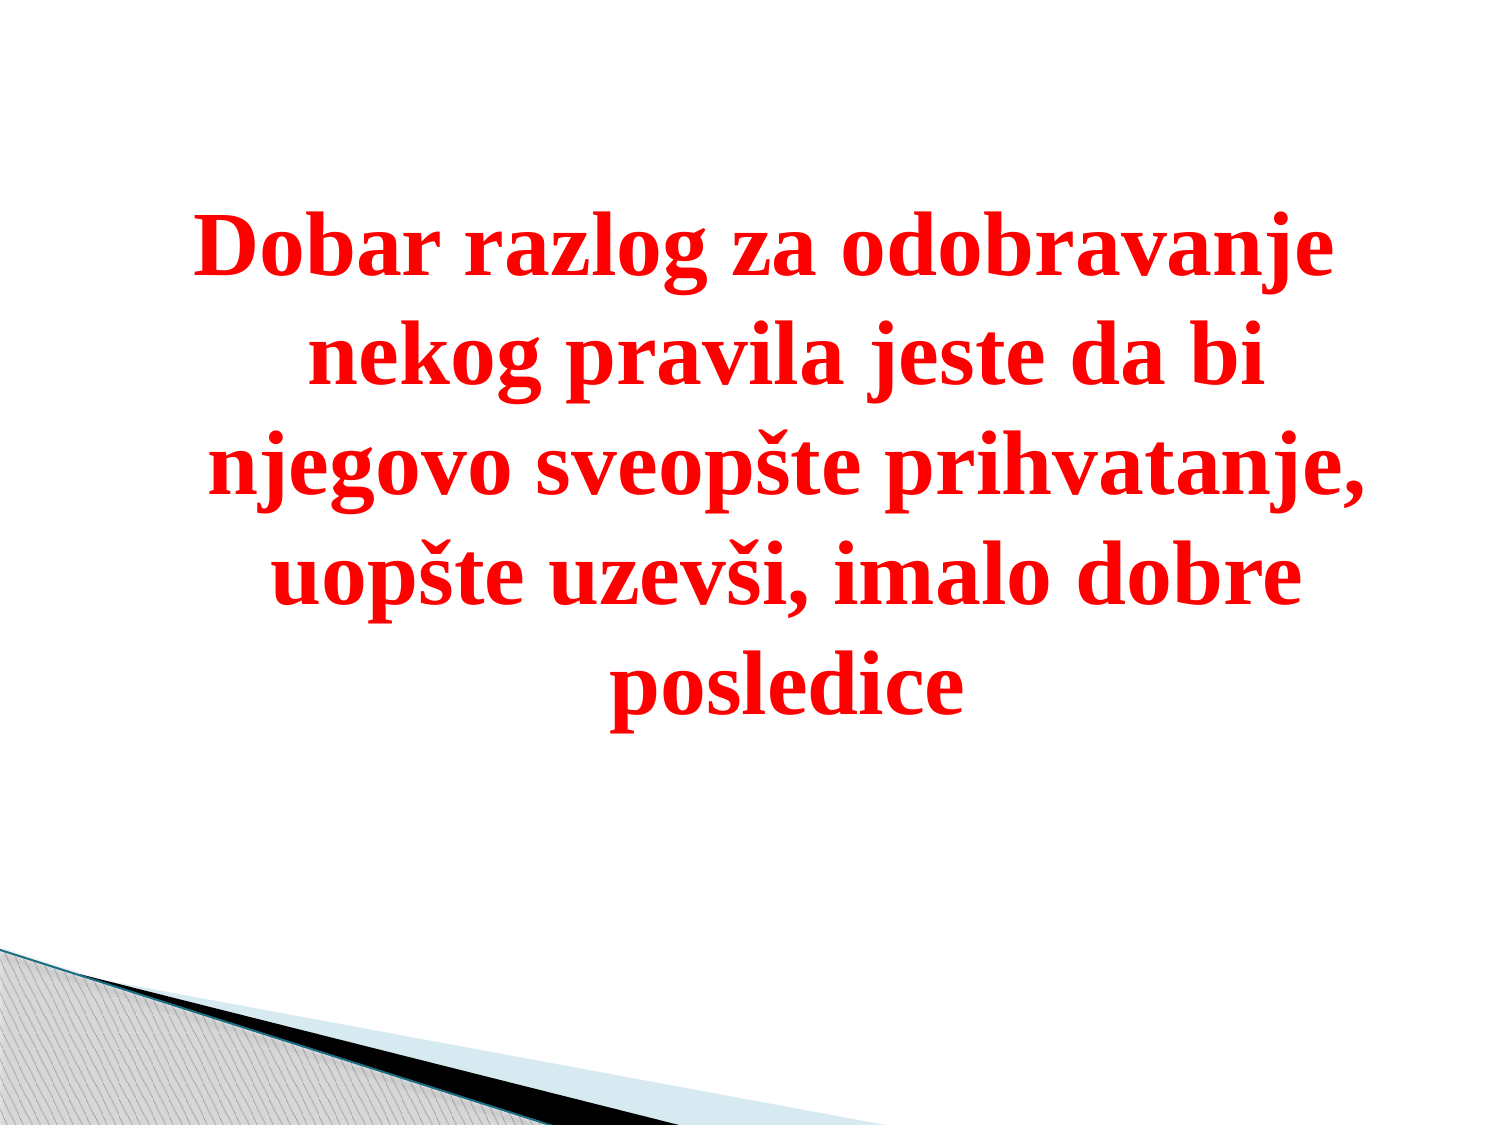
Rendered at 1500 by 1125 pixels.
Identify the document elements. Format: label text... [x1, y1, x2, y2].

list Dobar razlog za odobravanje nekog pravila jeste da bi njegovo sveopšte prihvatanje, uopšte uzevši, imalo dobre posledice [105, 175, 1426, 988]
